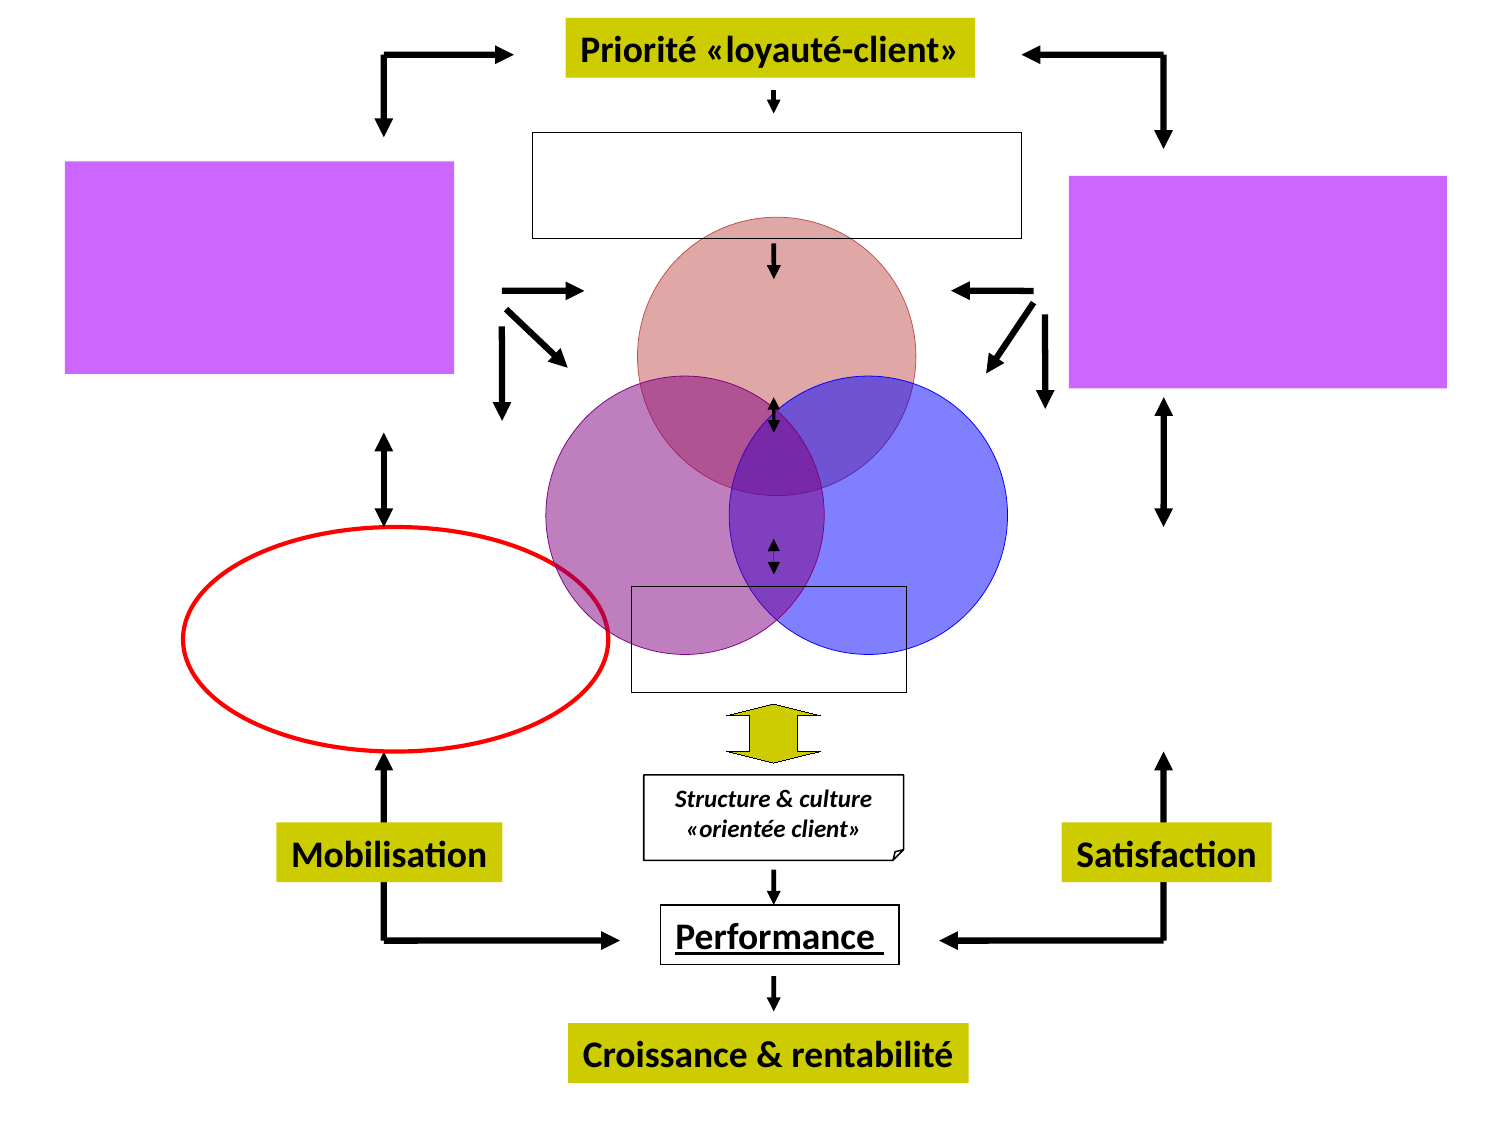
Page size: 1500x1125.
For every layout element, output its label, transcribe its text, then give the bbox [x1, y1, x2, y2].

text_box Croissance & rentabilité [568, 1023, 969, 1083]
text_box [939, 934, 1163, 947]
text_box [384, 934, 621, 947]
text_box [383, 48, 514, 61]
text_box [1021, 48, 1164, 61]
text_box [767, 976, 780, 1012]
text_box Mobilisation [276, 843, 503, 883]
text_box Priorité «loyauté-client» [565, 17, 976, 78]
text_box Satisfaction [1061, 843, 1272, 883]
text_box Performance [660, 904, 899, 965]
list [52, 89, 1500, 836]
text_box Structure & culture «orientée client» [643, 843, 904, 861]
text_box [767, 869, 780, 905]
